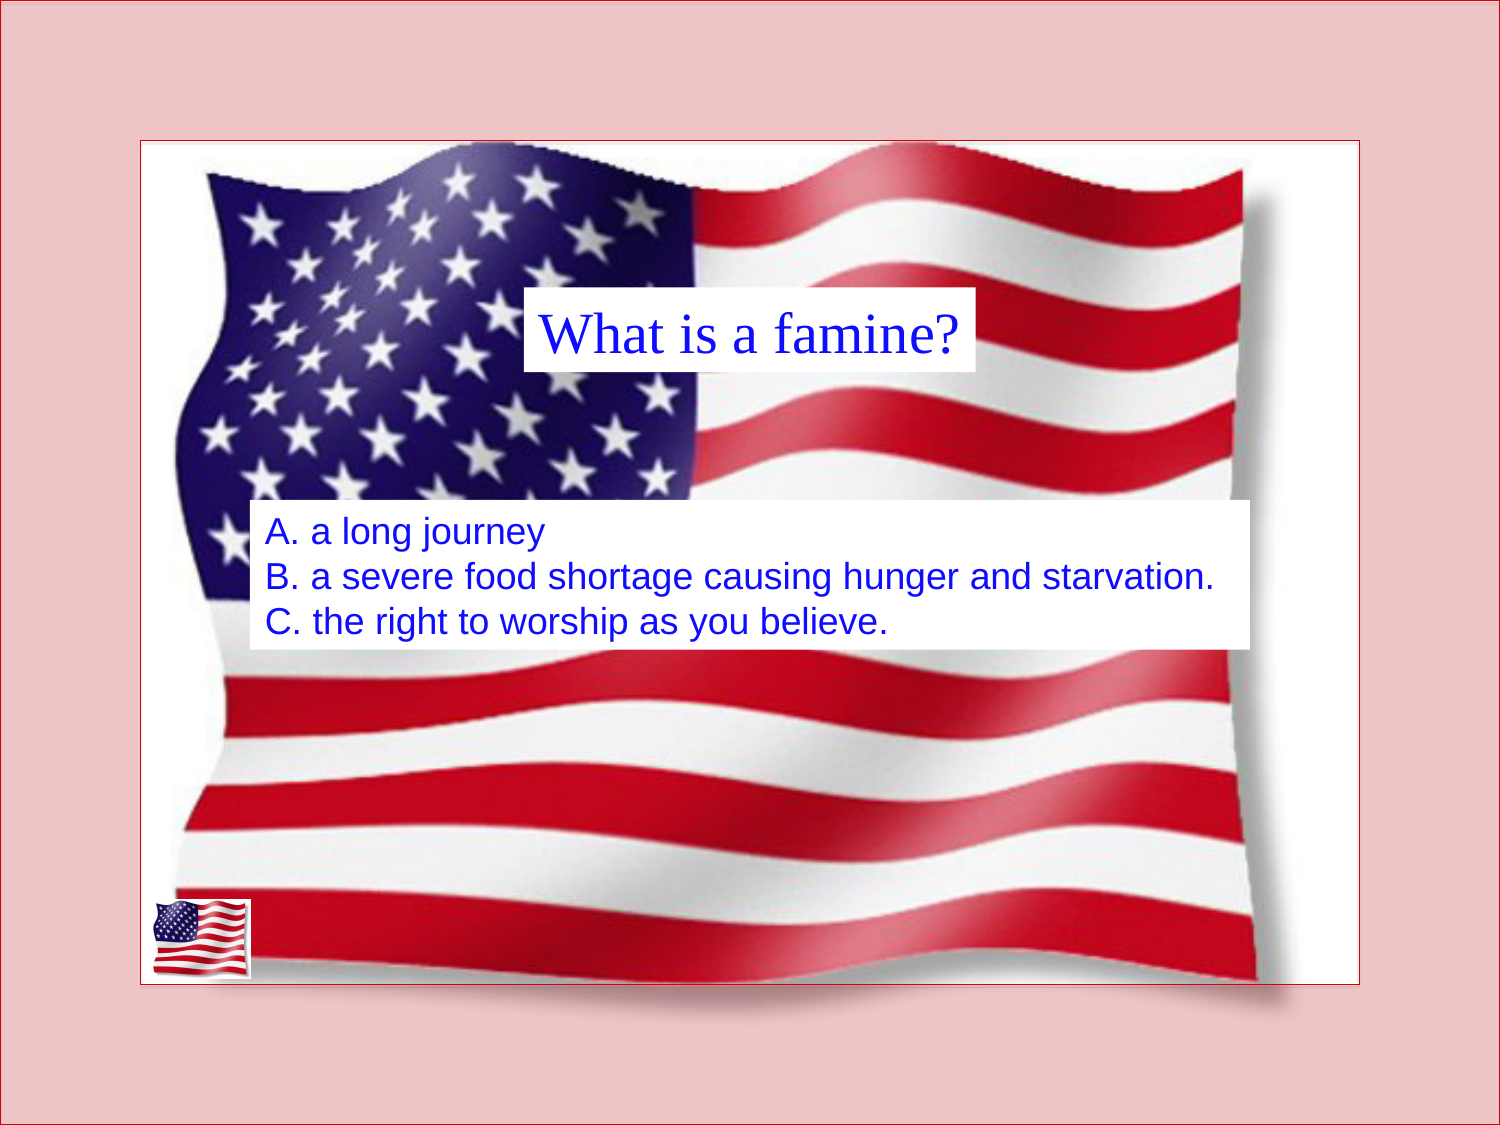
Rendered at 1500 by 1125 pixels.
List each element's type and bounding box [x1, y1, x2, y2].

text_box [0, 0, 1500, 1125]
picture [137, 124, 1313, 1033]
